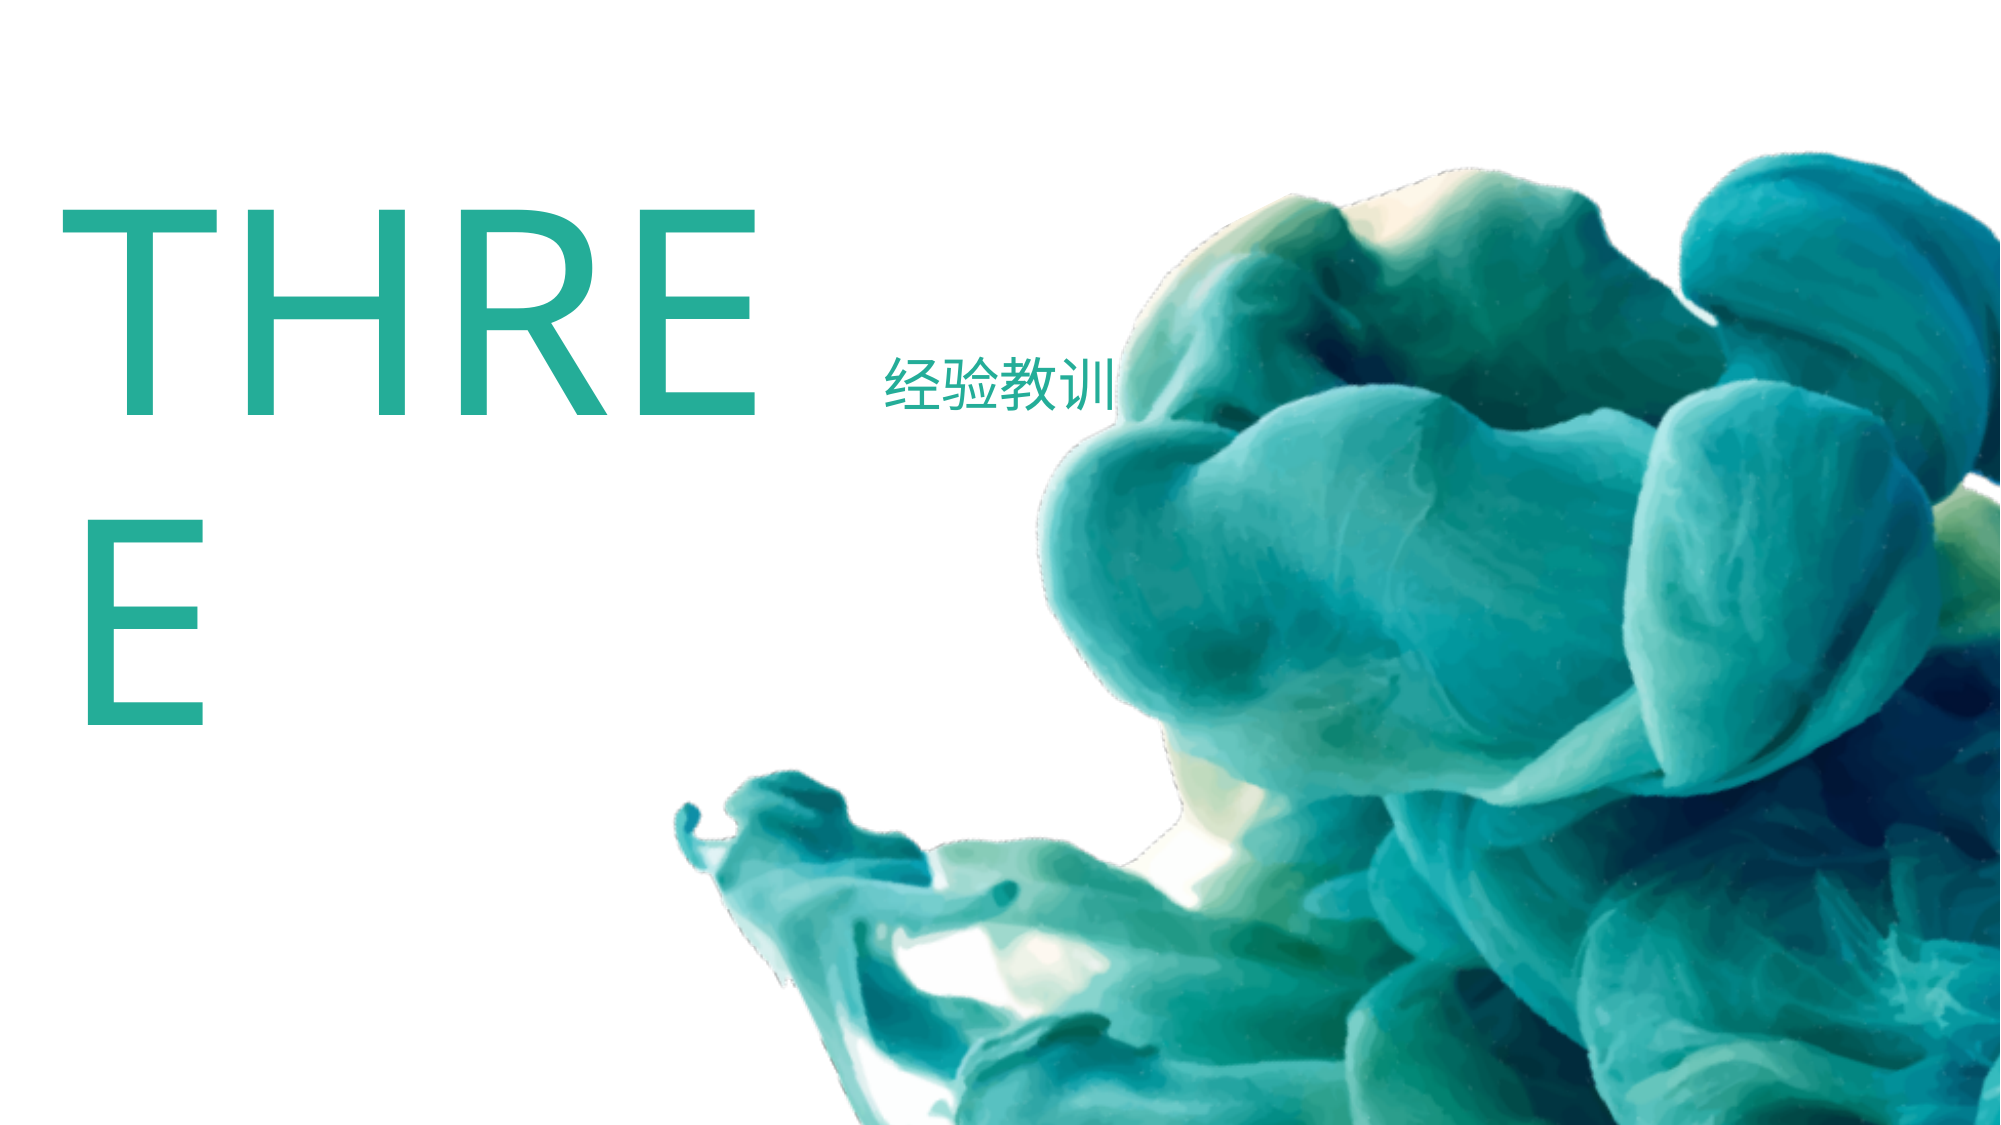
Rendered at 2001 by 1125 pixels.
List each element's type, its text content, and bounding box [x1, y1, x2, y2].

list THREE [45, 159, 900, 457]
list 经验教训 [868, 348, 1288, 428]
